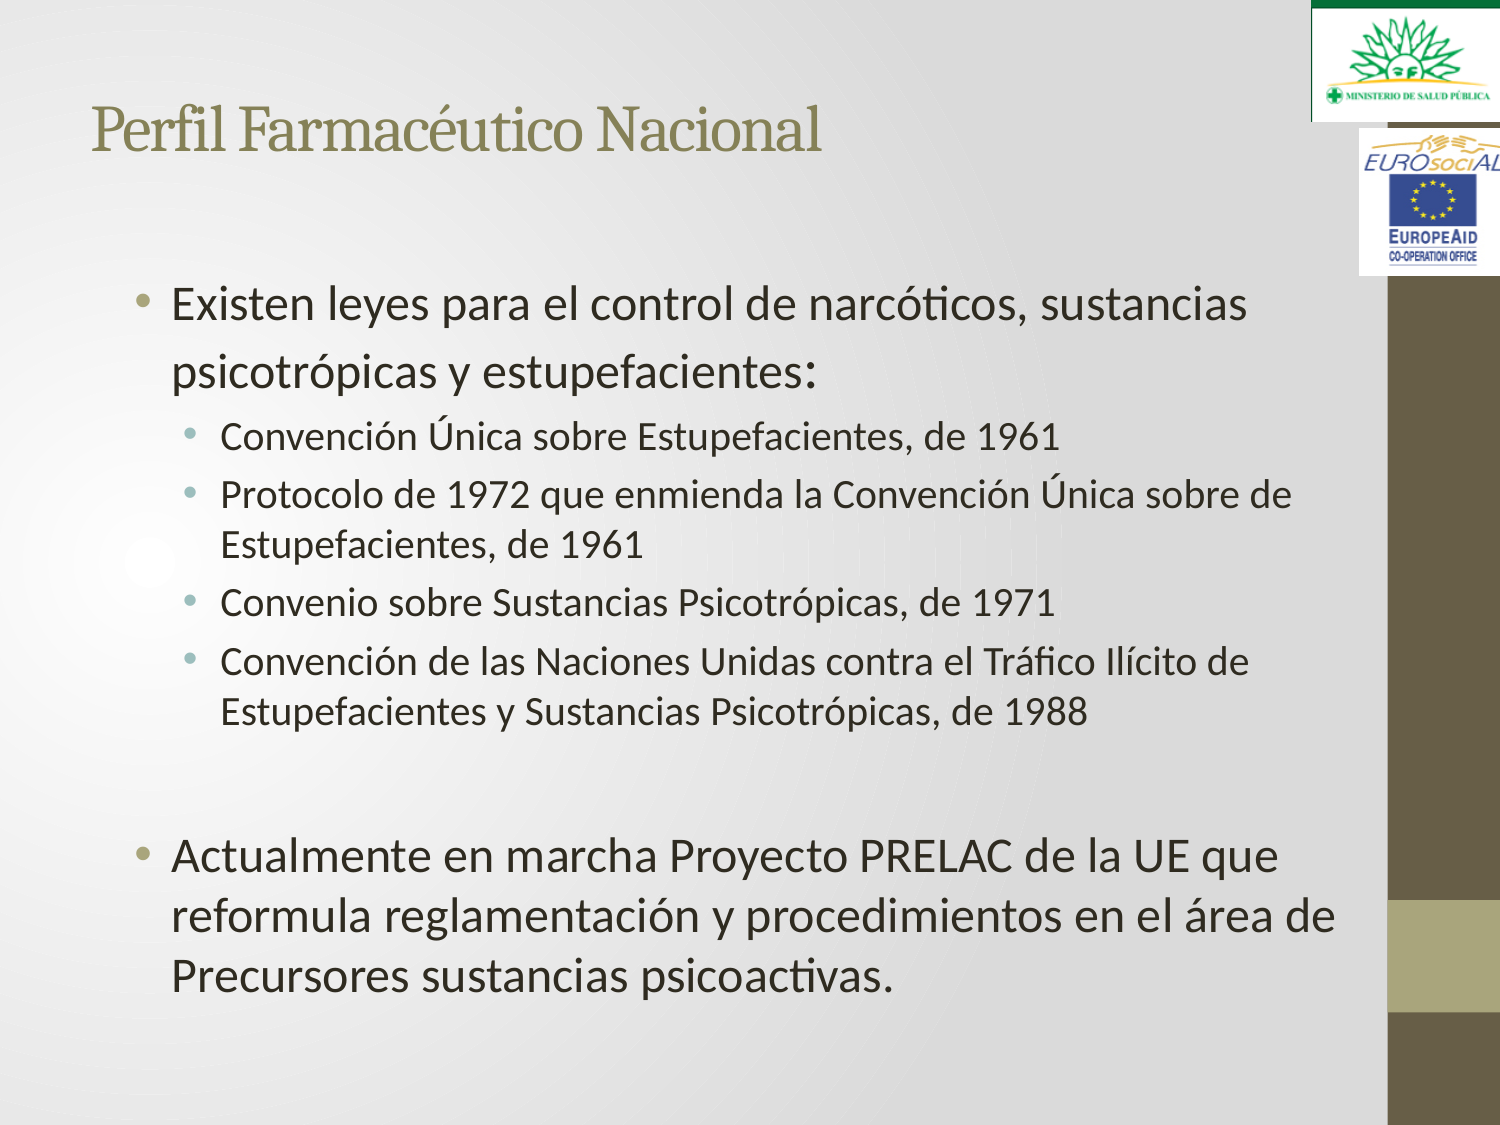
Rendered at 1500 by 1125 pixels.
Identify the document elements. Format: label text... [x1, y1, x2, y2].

list Existen leyes para el control de narcóticos, sustancias psicotrópicas y estupefacientes: Convención Única sobre Estupefacientes, de 1961 Protocolo de 1972 que enmienda la Convención Única sobre de Estupefacientes, de 1961 Convenio sobre Sustancias Psicotrópicas, de 1971 Convención de las Naciones Unidas contra el Tráfico Ilícito de Estupefacientes y Sustancias Psicotrópicas, de 1988 Actualmente en marcha Proyecto PRELAC de la UE que reformula reglamentación y procedimientos en el área de Precursores sustancias psicoactivas. [100, 262, 1438, 1000]
title Perfil Farmacéutico Nacional [75, 31, 1263, 219]
picture [1310, 0, 1500, 122]
picture [1359, 128, 1500, 277]
